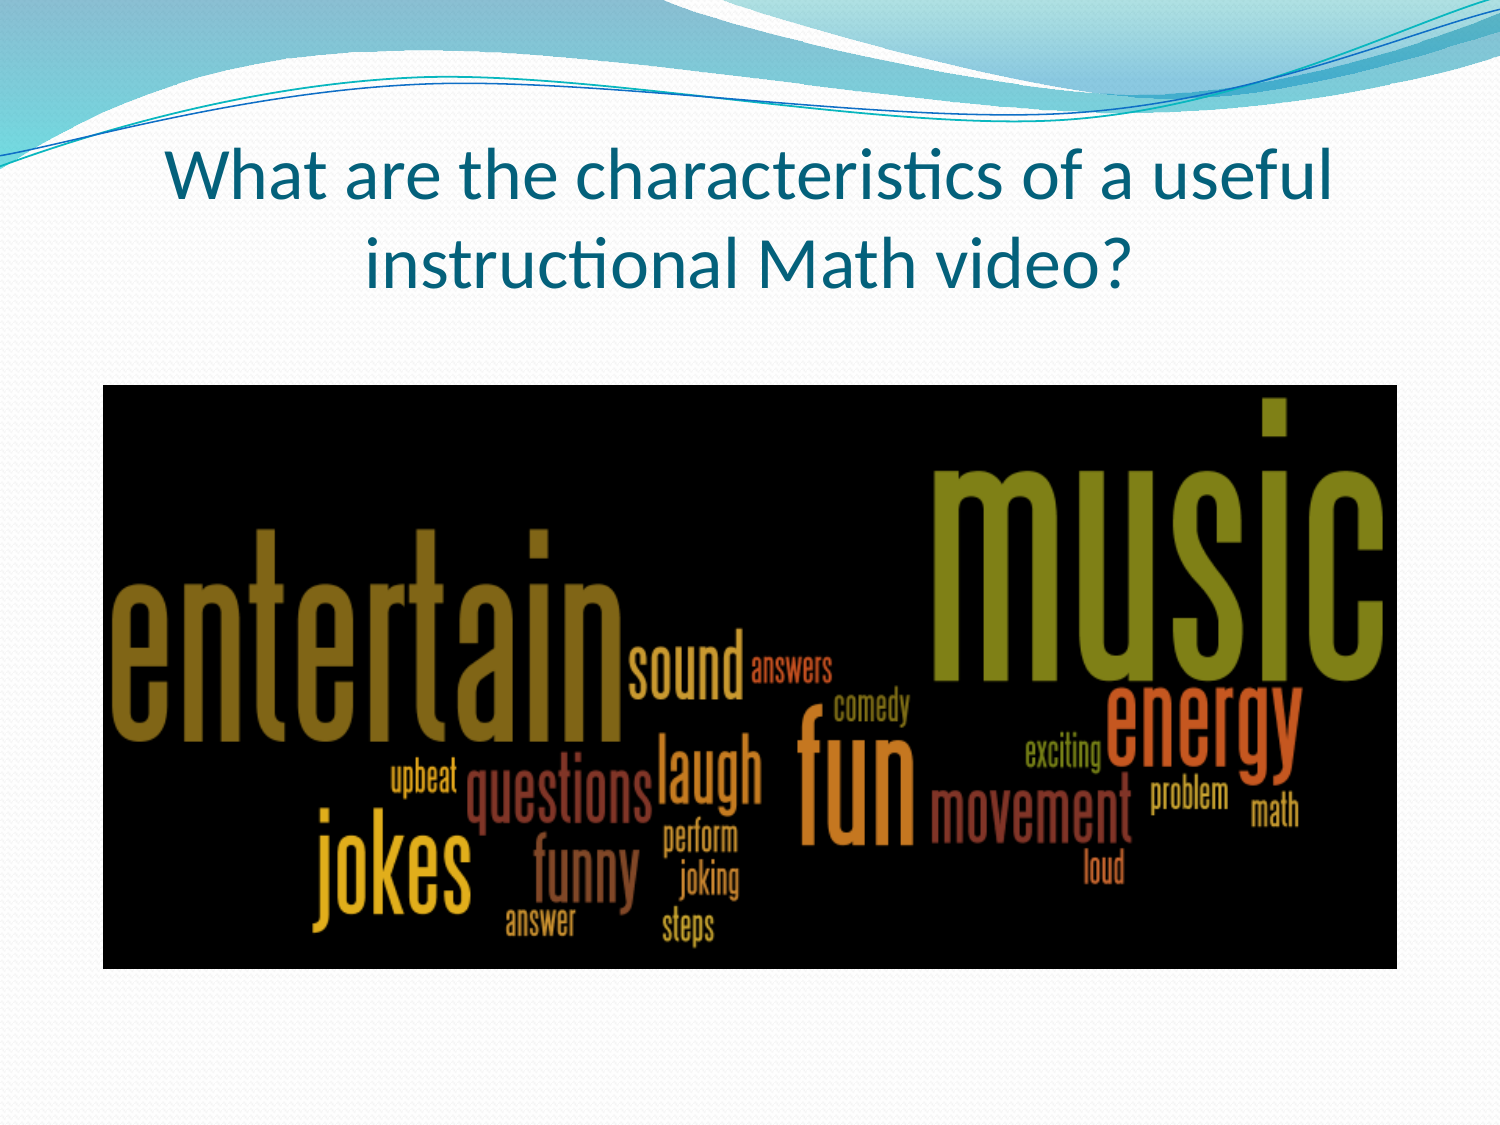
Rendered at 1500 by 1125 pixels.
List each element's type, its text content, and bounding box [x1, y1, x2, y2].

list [103, 385, 1397, 970]
title What are the characteristics of a useful instructional Math video? [75, 115, 1425, 303]
